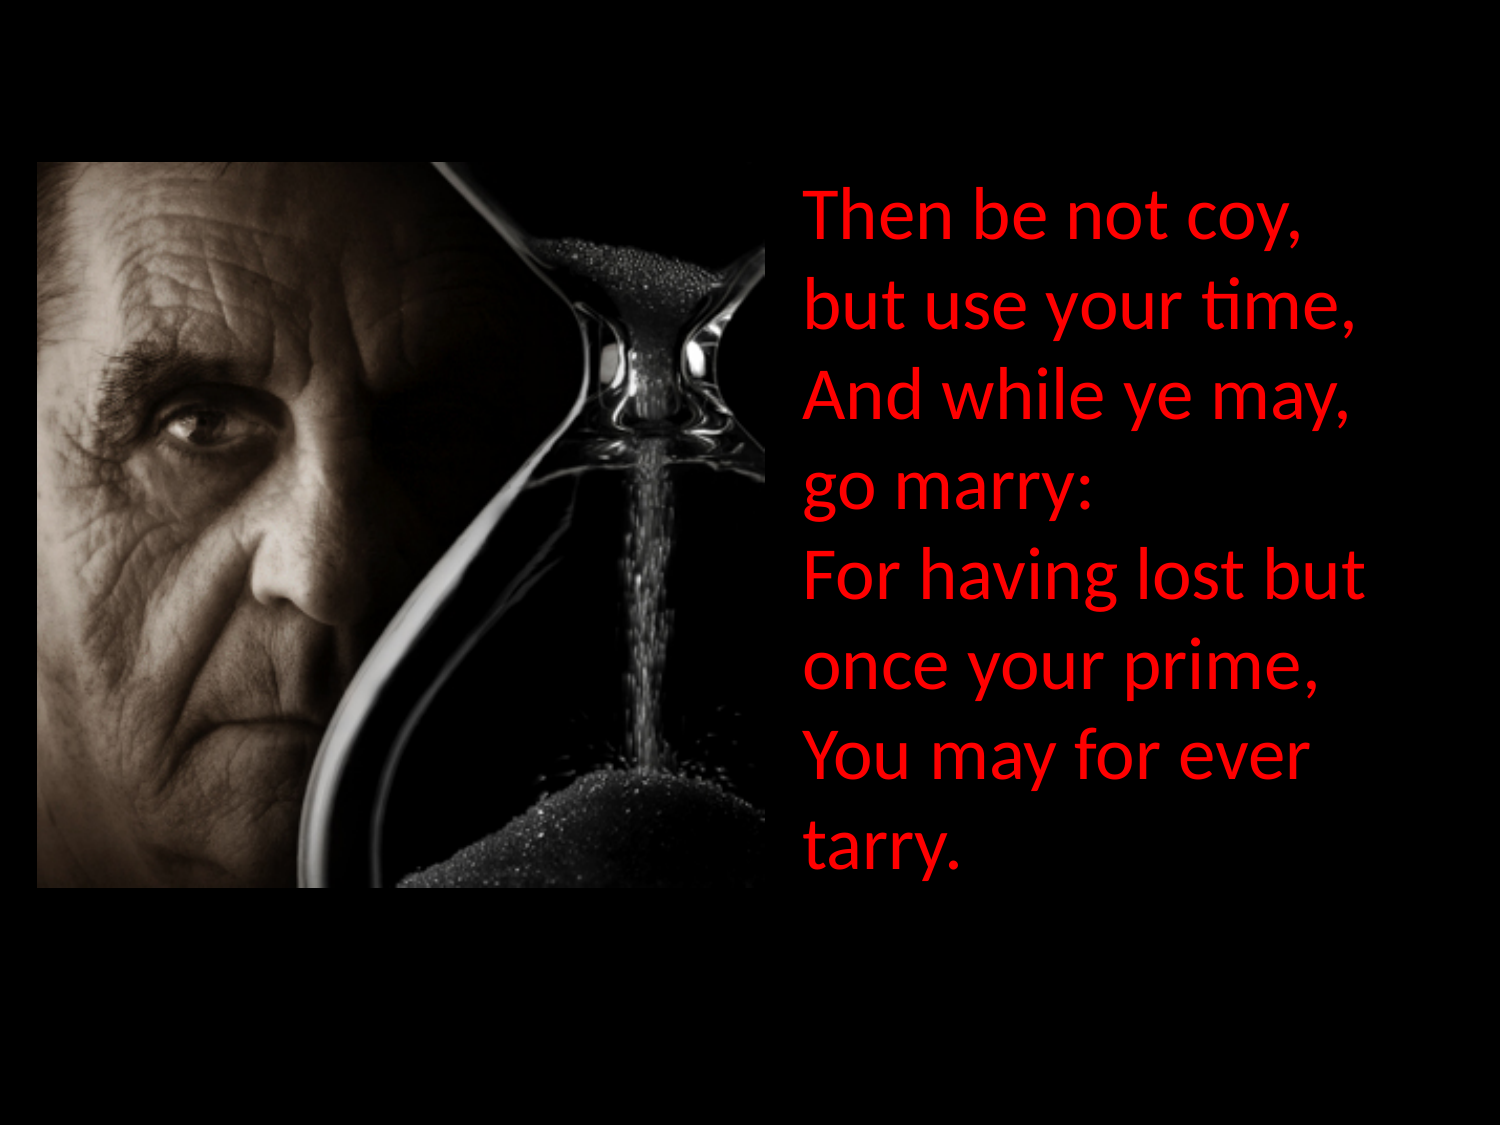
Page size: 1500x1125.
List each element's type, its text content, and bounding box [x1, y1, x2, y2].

text_box Then be not coy, but use your time, And while ye may, go marry: For having lost but once your prime, You may for ever tarry. [787, 112, 1400, 893]
picture [37, 162, 765, 888]
